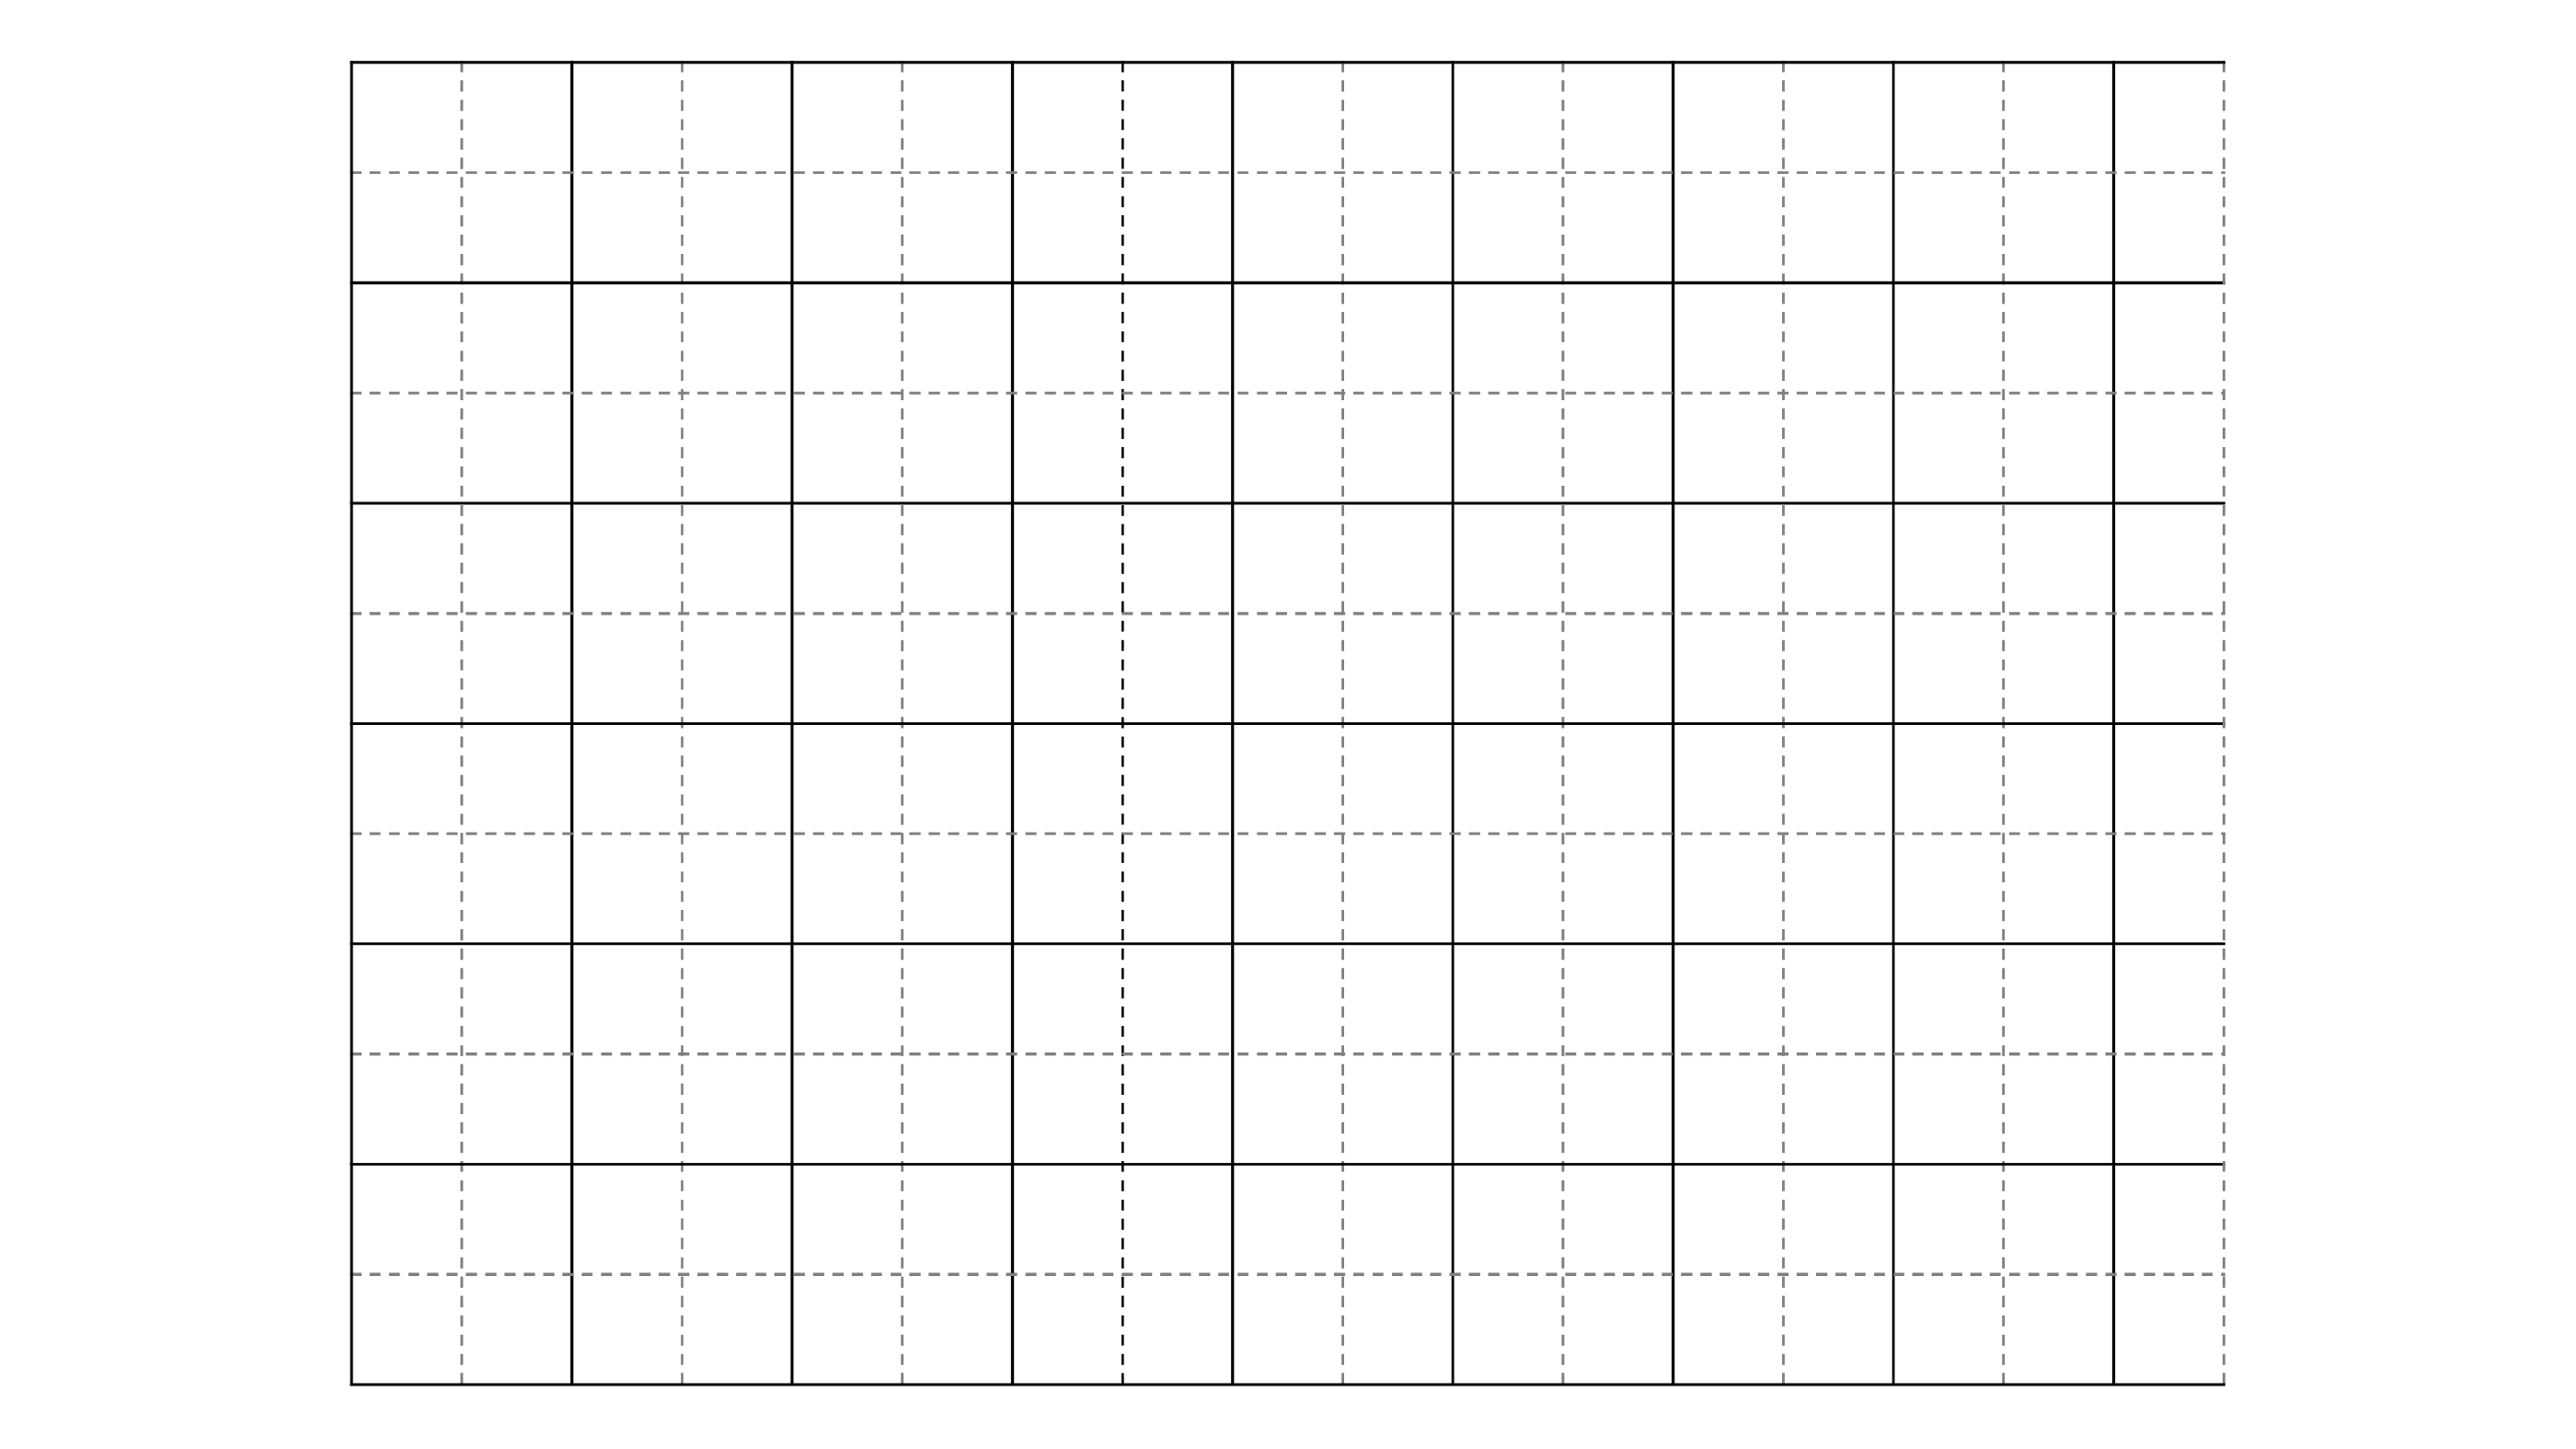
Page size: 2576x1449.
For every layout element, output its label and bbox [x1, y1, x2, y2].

picture [349, 61, 2227, 1388]
